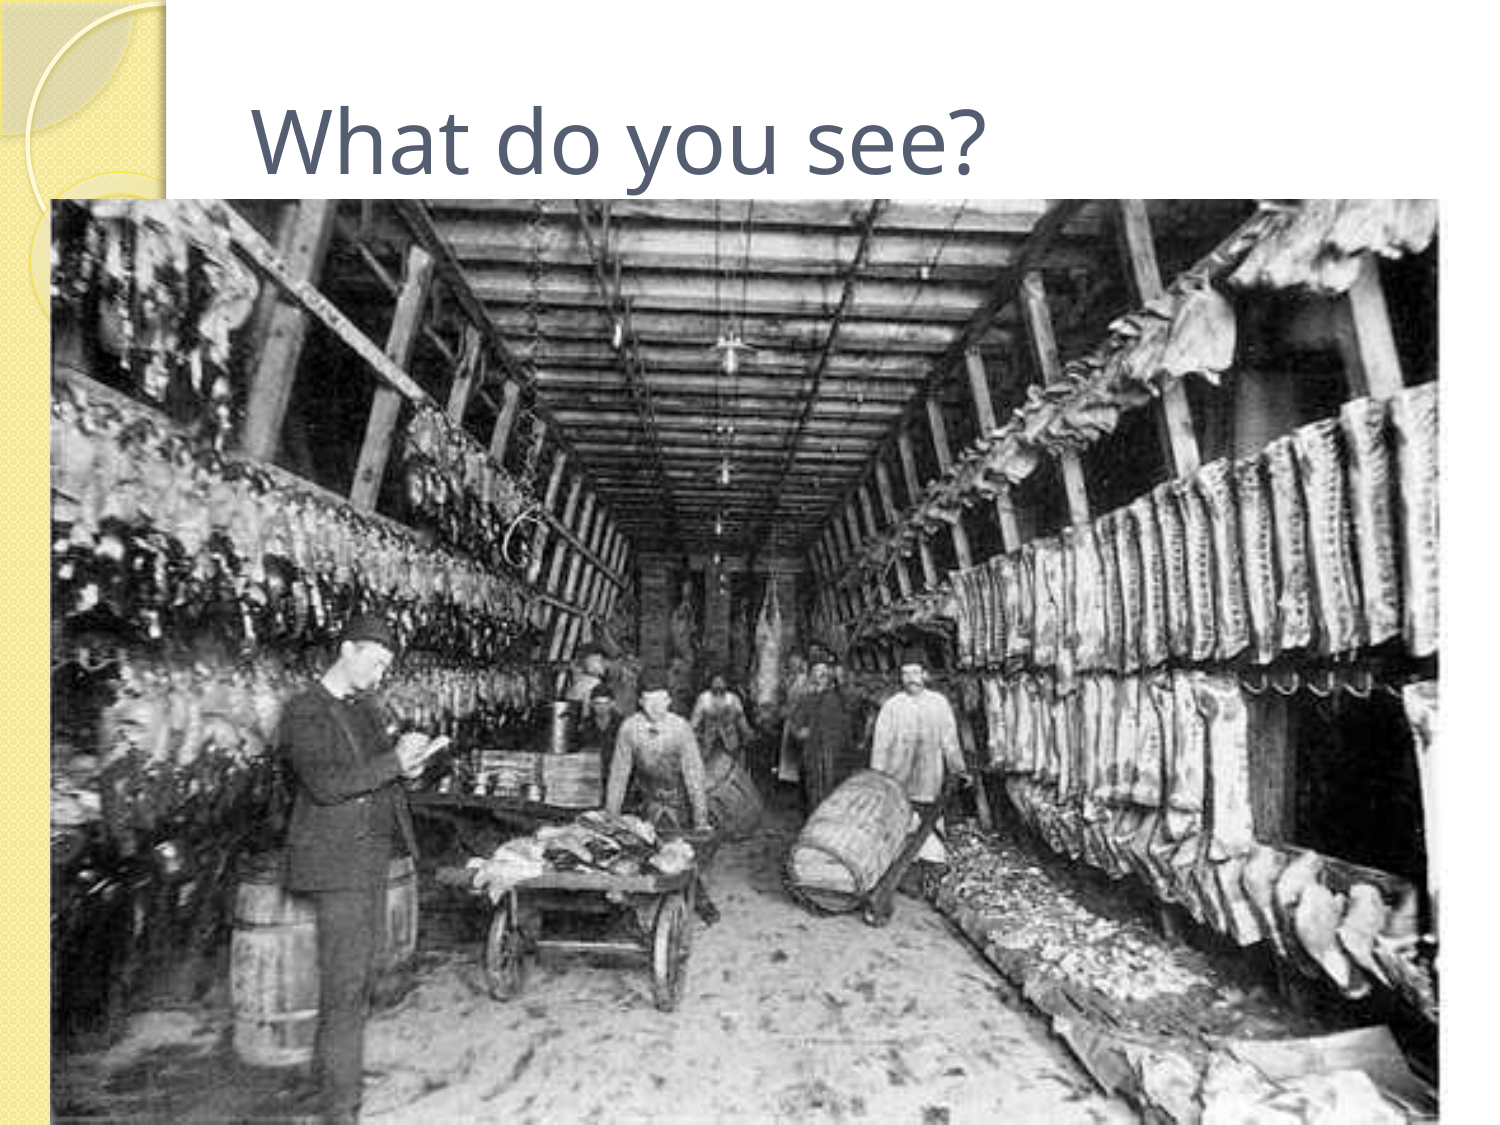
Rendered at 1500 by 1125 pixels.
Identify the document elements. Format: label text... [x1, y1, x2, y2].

picture [49, 199, 1448, 1125]
title What do you see? [235, 45, 1466, 233]
